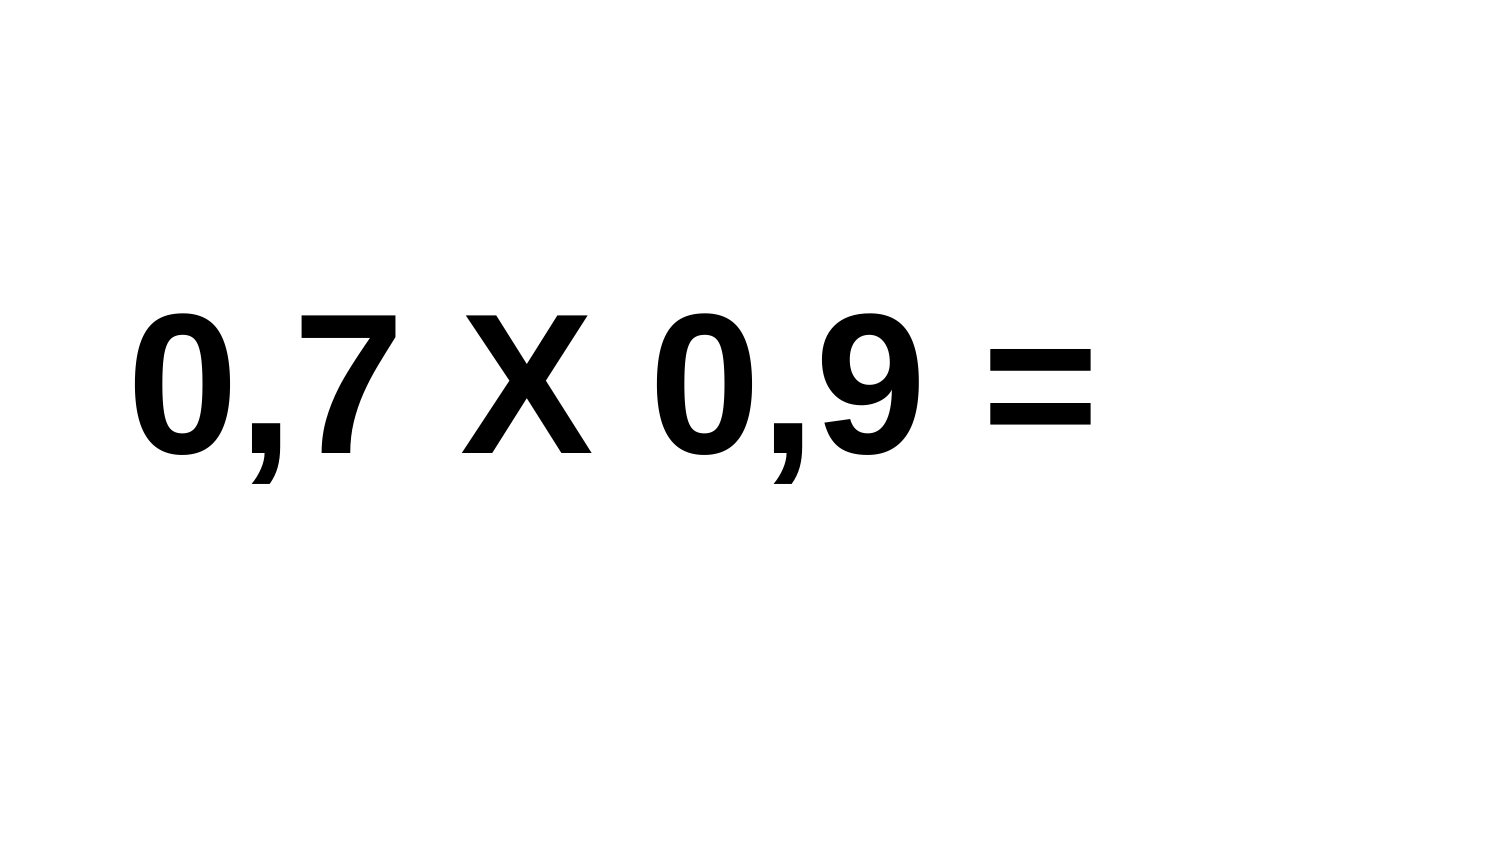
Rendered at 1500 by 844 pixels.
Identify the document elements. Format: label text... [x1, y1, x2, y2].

text_box 0,7 X 0,9 = [112, 318, 1388, 509]
